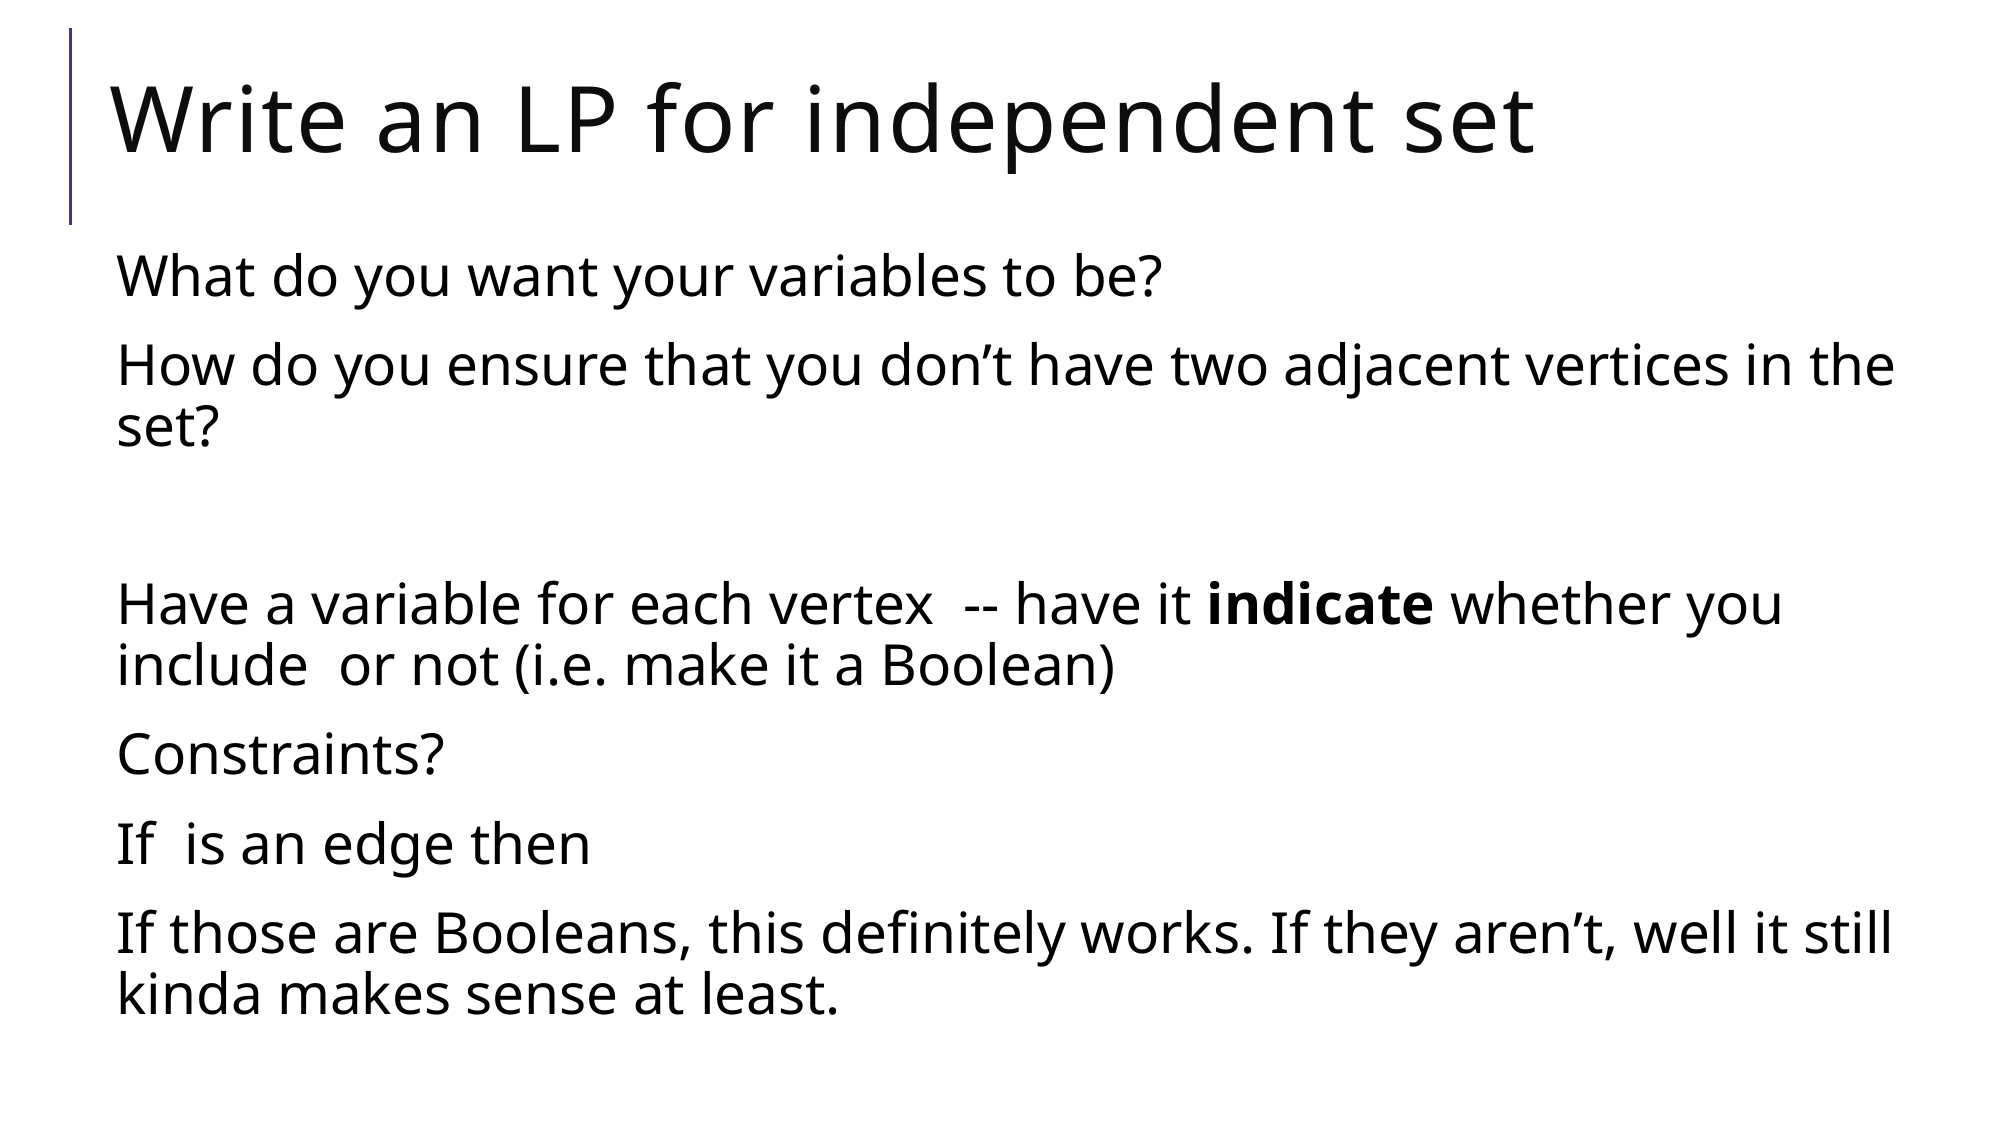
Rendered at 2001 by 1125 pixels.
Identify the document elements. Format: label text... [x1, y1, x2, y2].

title Write an LP for independent set [94, 43, 1930, 210]
